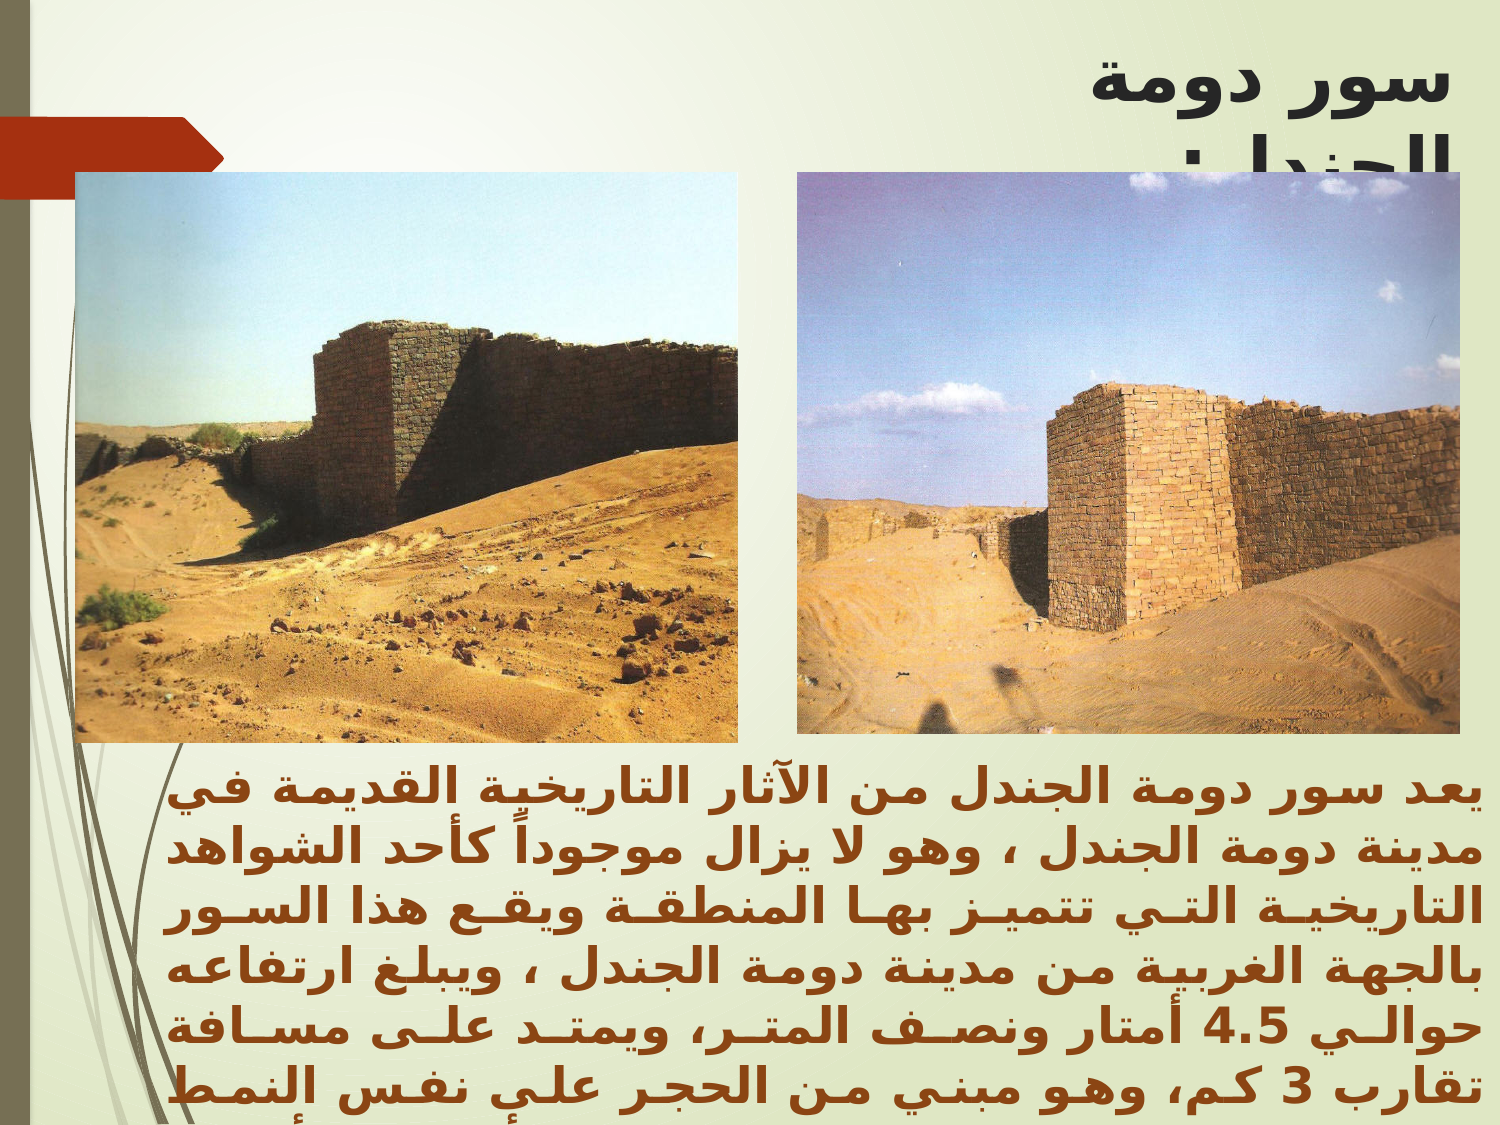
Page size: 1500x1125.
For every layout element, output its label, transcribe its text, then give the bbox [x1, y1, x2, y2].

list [74, 172, 738, 743]
title سور دومة الجندل: [1021, 19, 1471, 138]
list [796, 172, 1460, 734]
text_box يعد سور دومة الجندل من الآثار التاريخية القديمة في مدينة دومة الجندل ، وهو لا يزال موجوداً كأحد الشواهد التاريخية التي تتميز بها المنطقة ويقع هذا السور بالجهة الغربية من مدينة دومة الجندل ، ويبلغ ارتفاعه حوالي 4.5 أمتار ونصف المتر، ويمتد على مسافة تقارب 3 كم، وهو مبني من الحجر على نفس النمط الذي بنيت به قلعة مارد، حيث توجد أسوار وأبراج مستطيلة الشكل لها فتحتان وهذه الأبراج ملحقة بالسور المدعم بجدار من الطين من الداخل. يؤرخ هذا السور إلى قرابة القرن الأول الميلادي. [150, 746, 1500, 1125]
